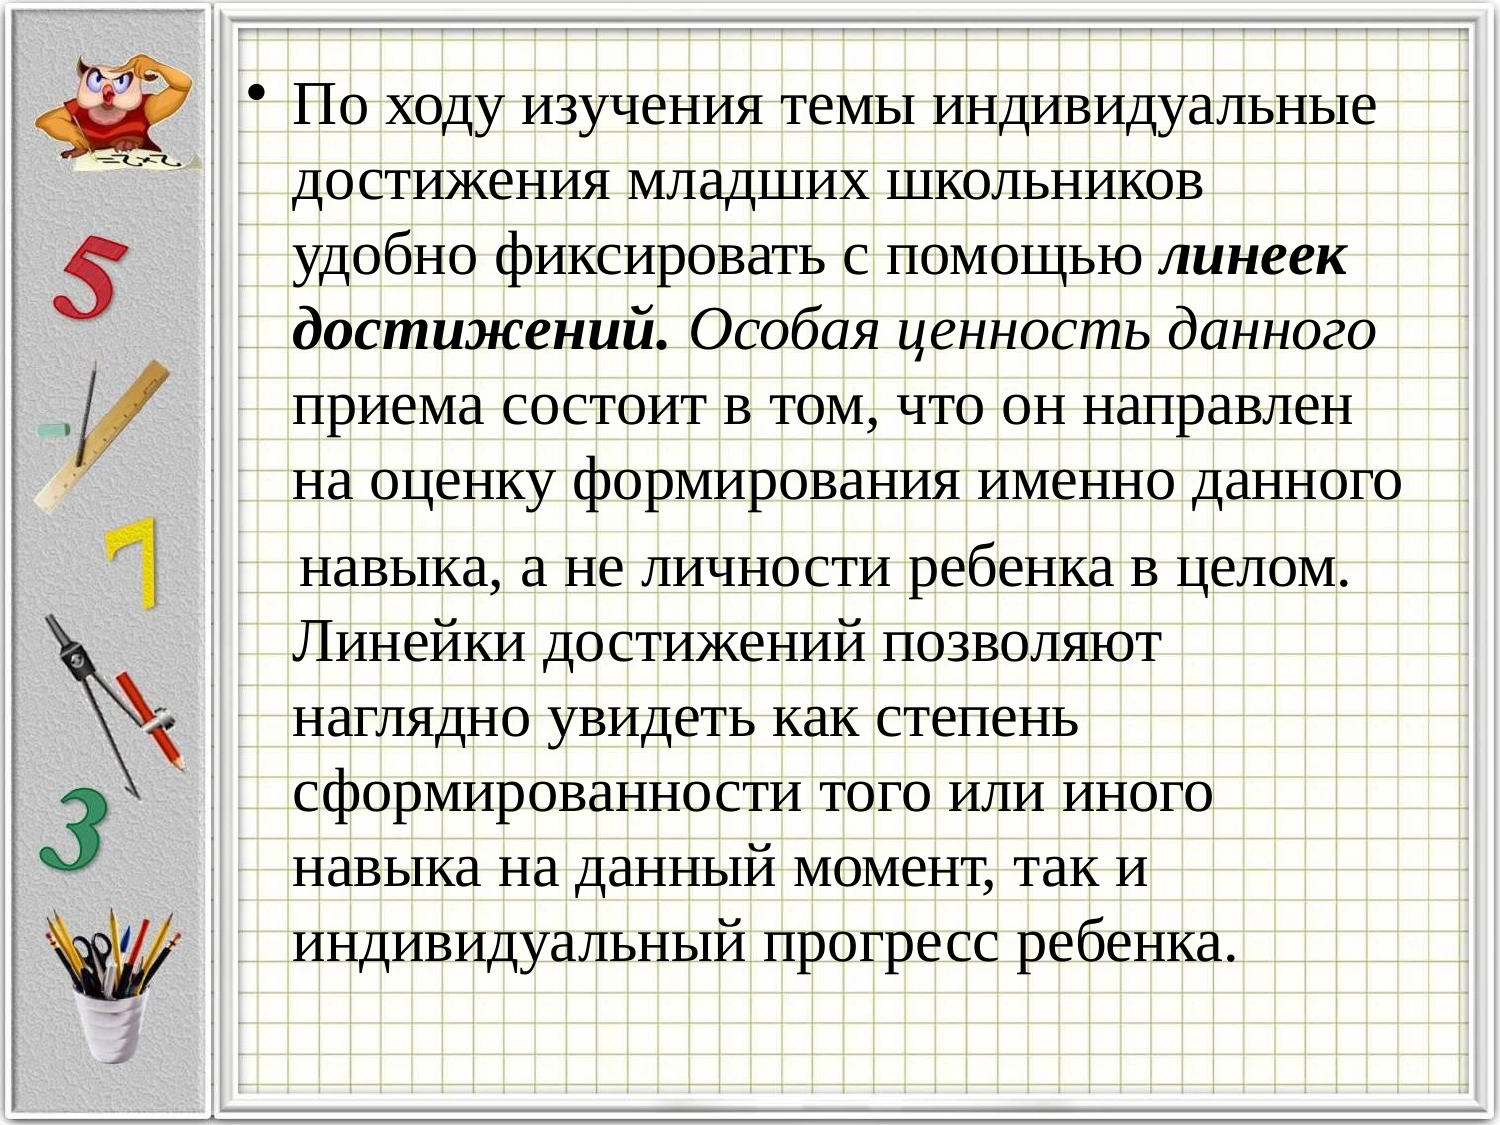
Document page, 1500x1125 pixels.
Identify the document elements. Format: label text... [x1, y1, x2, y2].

text_box По ходу изучения темы индивидуальные достижения младших школьников удобно фиксировать с помощью линеек достижений. Особая ценность данного приема состоит в том, что он направлен на оценку формирования именно данного навыка, а не личности ребенка в целом. Линейки достижений позволяют наглядно увидеть как степень сформированности того или иного навыка на данный момент, так и индивидуальный прогресс ребенка. [244, 60, 1407, 975]
picture [0, 0, 1500, 1125]
